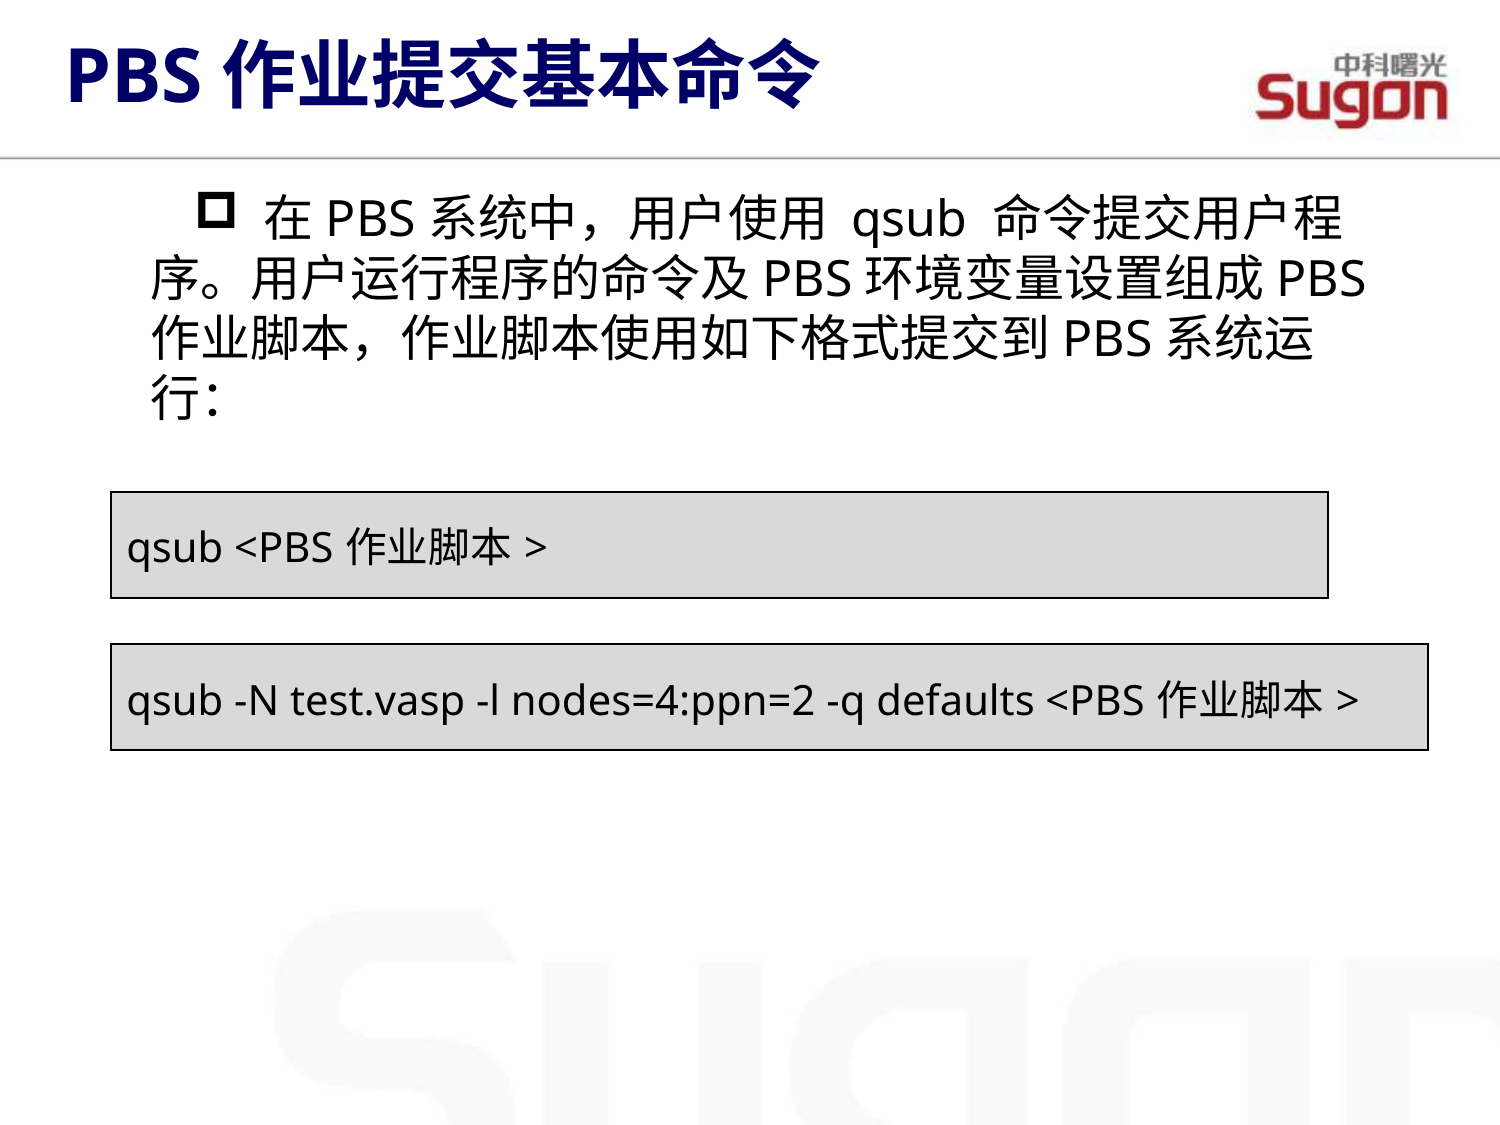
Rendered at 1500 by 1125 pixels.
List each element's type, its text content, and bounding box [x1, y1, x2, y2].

table_header qsub <PBS作业脚本> [112, 493, 1327, 597]
picture [0, 0, 1500, 1125]
text_box PBS作业提交基本命令 [49, 18, 1400, 126]
table_header qsub -N test.vasp -l nodes=4:ppn=2 -q defaults <PBS作业脚本> [112, 645, 1427, 749]
text_box 在PBS系统中，用户使用 qsub 命令提交用户程序。用户运行程序的命令及PBS环境变量设置组成PBS作业脚本，作业脚本使用如下格式提交到PBS系统运行： [100, 179, 1400, 485]
